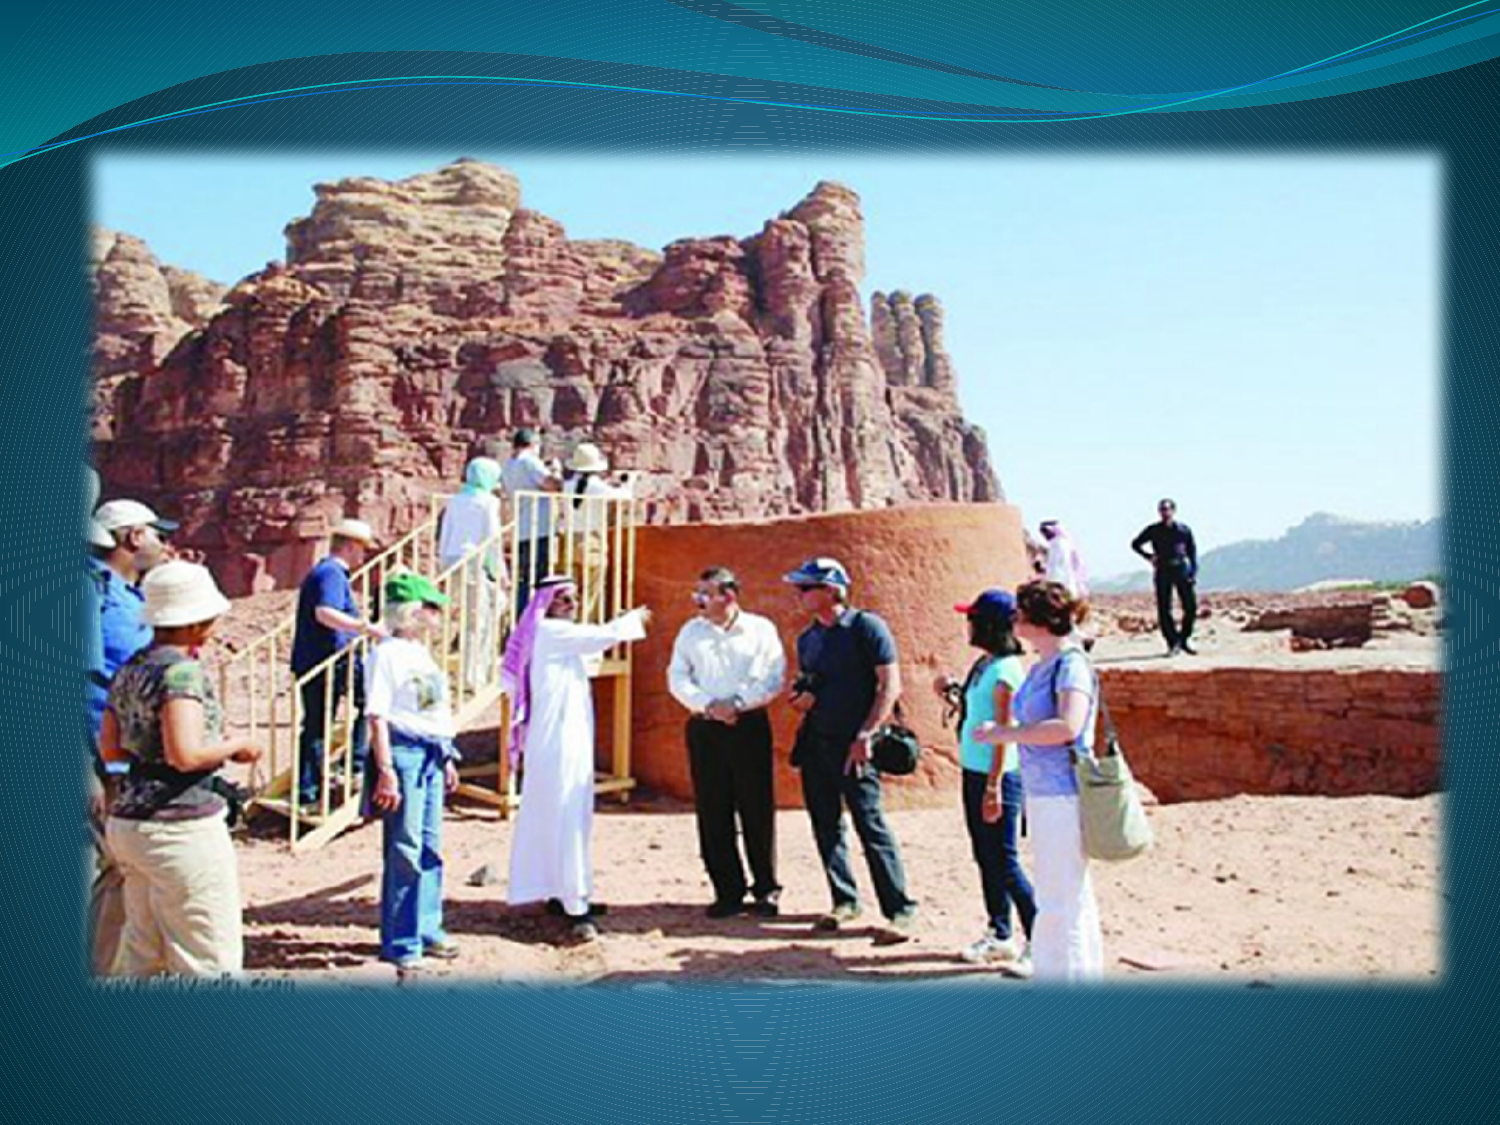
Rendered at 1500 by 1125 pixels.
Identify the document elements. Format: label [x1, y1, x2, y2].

list [76, 136, 1459, 1000]
